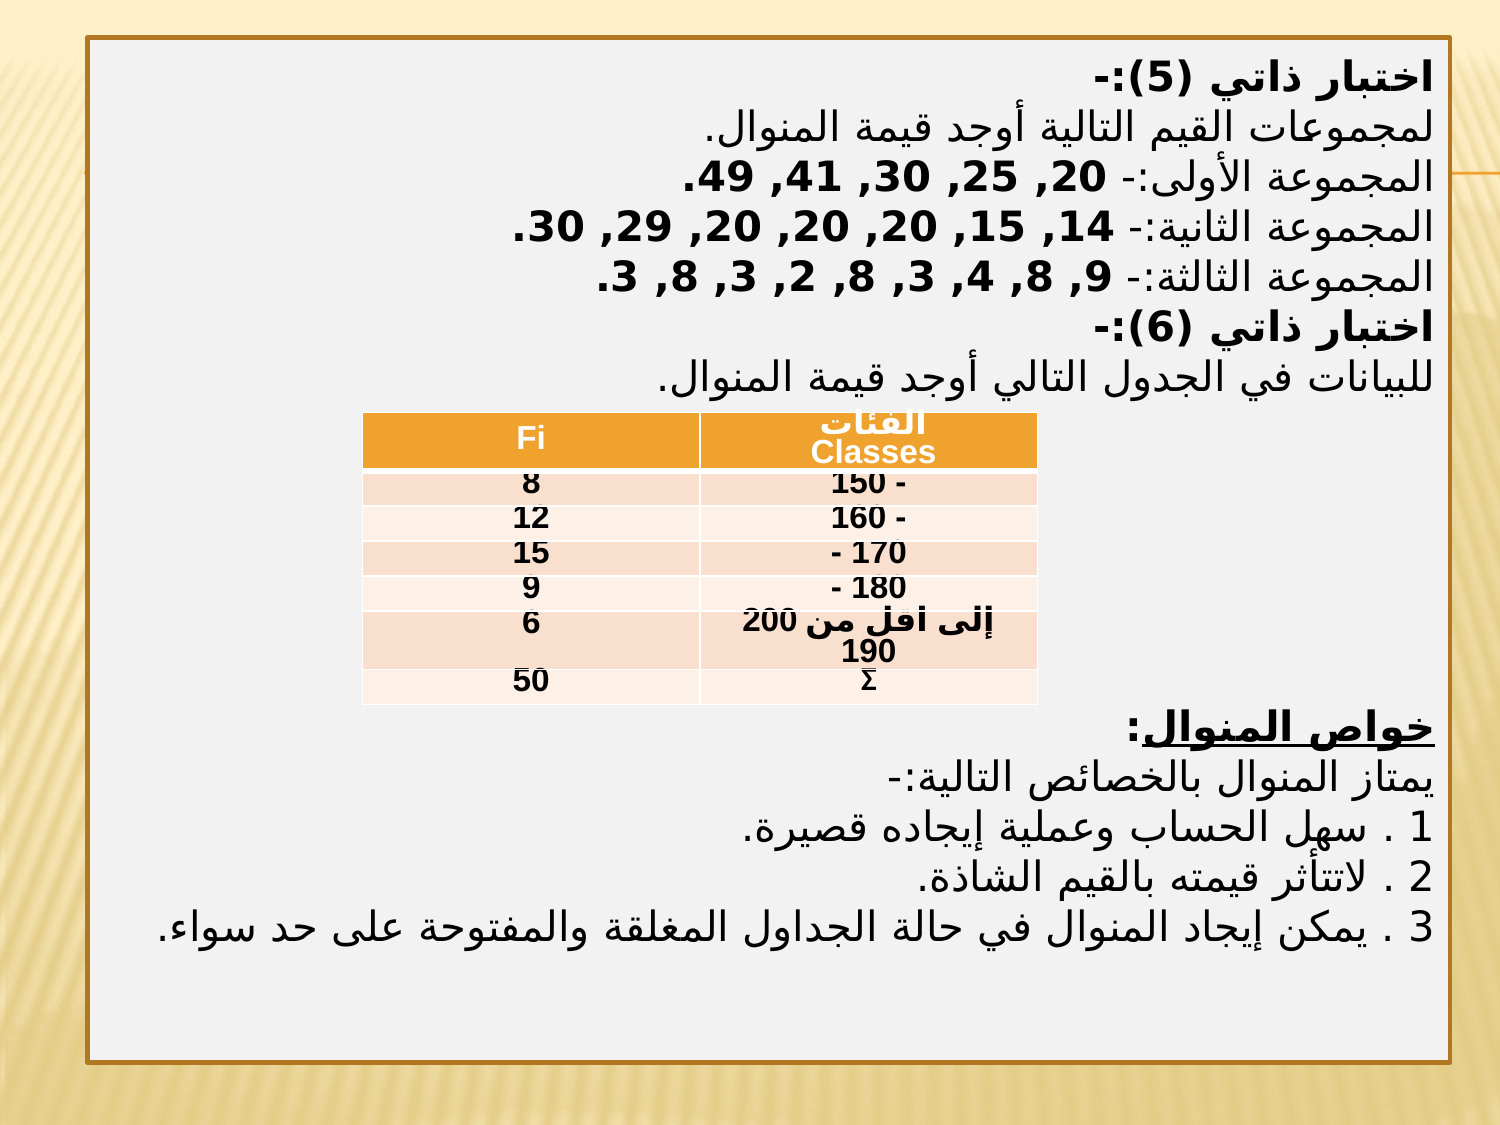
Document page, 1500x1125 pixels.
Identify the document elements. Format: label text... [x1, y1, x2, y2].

table_cell 180 - [701, 577, 1037, 610]
table_cell 50 [363, 670, 699, 704]
table_header الفئات Classes [701, 413, 1037, 468]
text_box اختبار ذاتي (5):- لمجموعات القيم التالية أوجد قيمة المنوال. المجموعة الأولى:- 20, 25, 30, 41, 49. المجموعة الثانية:- 14, 15, 20, 20, 20, 29, 30. المجموعة الثالثة:- 9, 8, 4, 3, 8, 2, 3, 8, 3. اختبار ذاتي (6):- للبيانات في الجدول التالي أوجد قيمة المنوال. خواص المنوال: يمتاز المنوال بالخصائص التالية:- 1 . سهل الحساب وعملية إيجاده قصيرة. 2 . لاتتأثر قيمته بالقيم الشاذة. 3 . يمكن إيجاد المنوال في حالة الجداول المغلقة والمفتوحة على حد سواء. [85, 35, 1452, 1065]
table_cell 170 - [701, 542, 1037, 575]
table_cell 12 [363, 507, 699, 540]
table_cell 6 [363, 612, 699, 669]
table_cell 9 [363, 577, 699, 610]
table_cell 8 [363, 474, 699, 505]
table_cell 150 - [701, 474, 1037, 505]
table_cell 160 - [701, 507, 1037, 540]
table_cell 200 إلى اقل من 190 [701, 612, 1037, 669]
table_cell 15 [363, 542, 699, 575]
table_header Fi [363, 413, 699, 468]
table_cell Σ [701, 670, 1037, 704]
